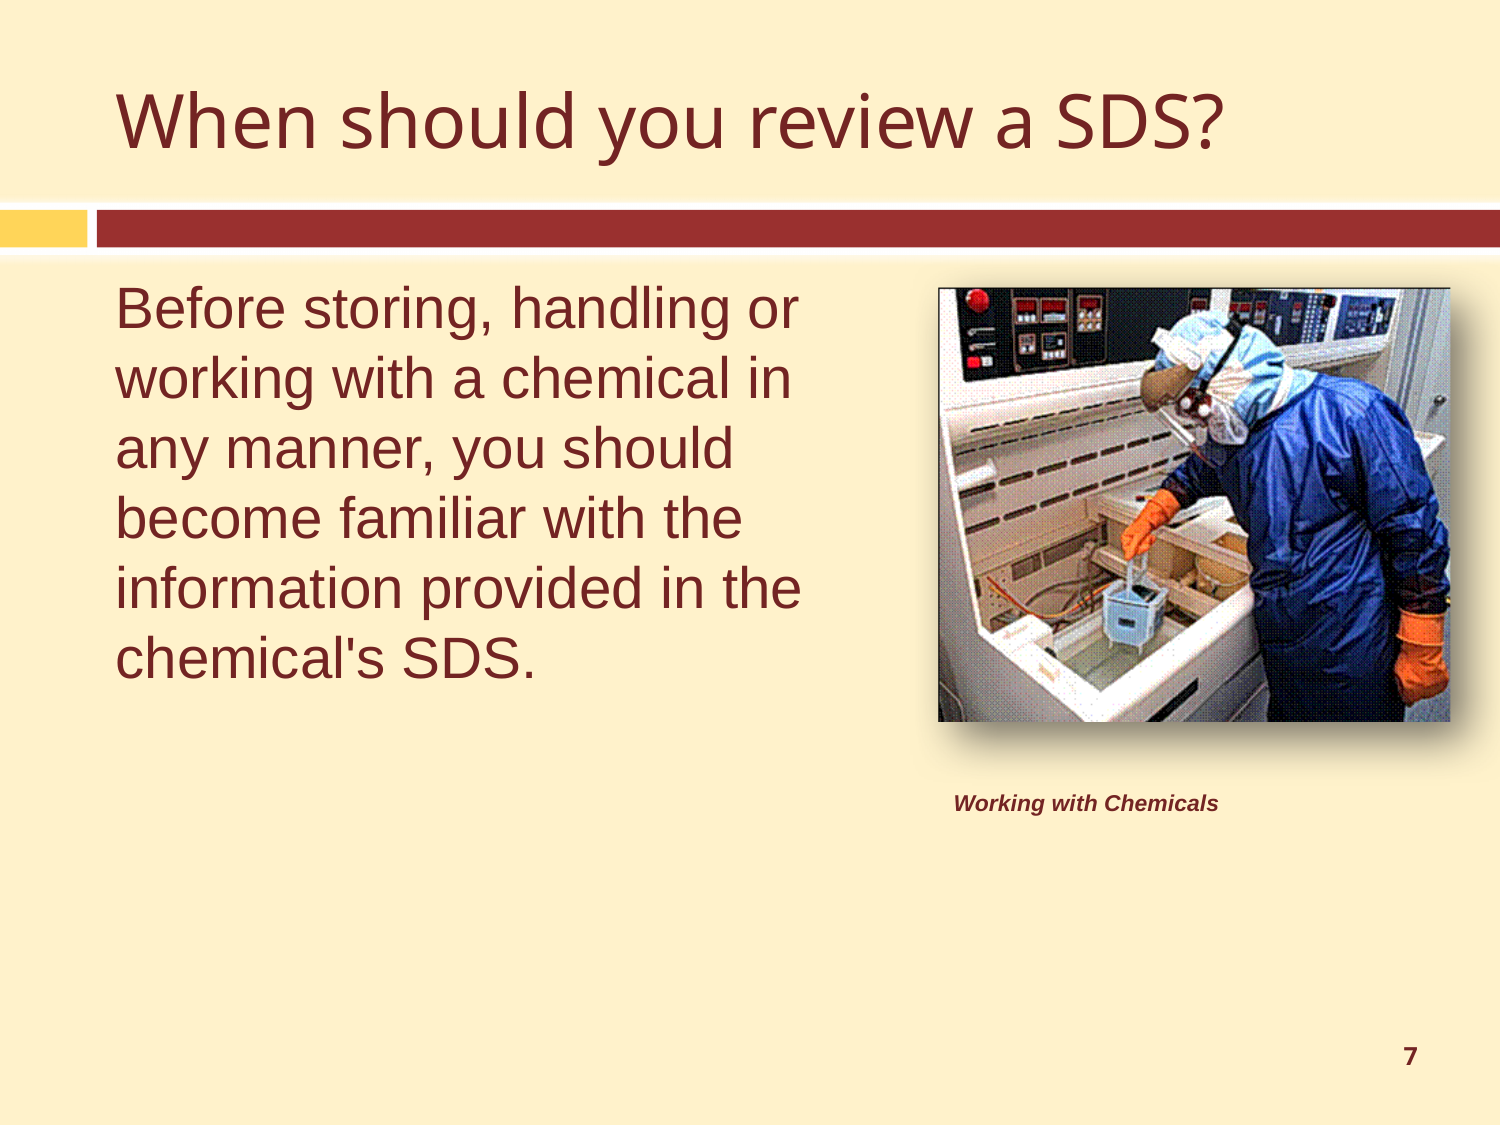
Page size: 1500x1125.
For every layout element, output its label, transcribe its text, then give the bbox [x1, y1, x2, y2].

list Before storing, handling or working with a chemical in any manner, you should become familiar with the information provided in the chemical's SDS. [100, 262, 888, 1000]
title When should you review a SDS? [100, 37, 1438, 200]
picture [906, 255, 1451, 723]
text_box Working with Chemicals [938, 781, 1349, 853]
